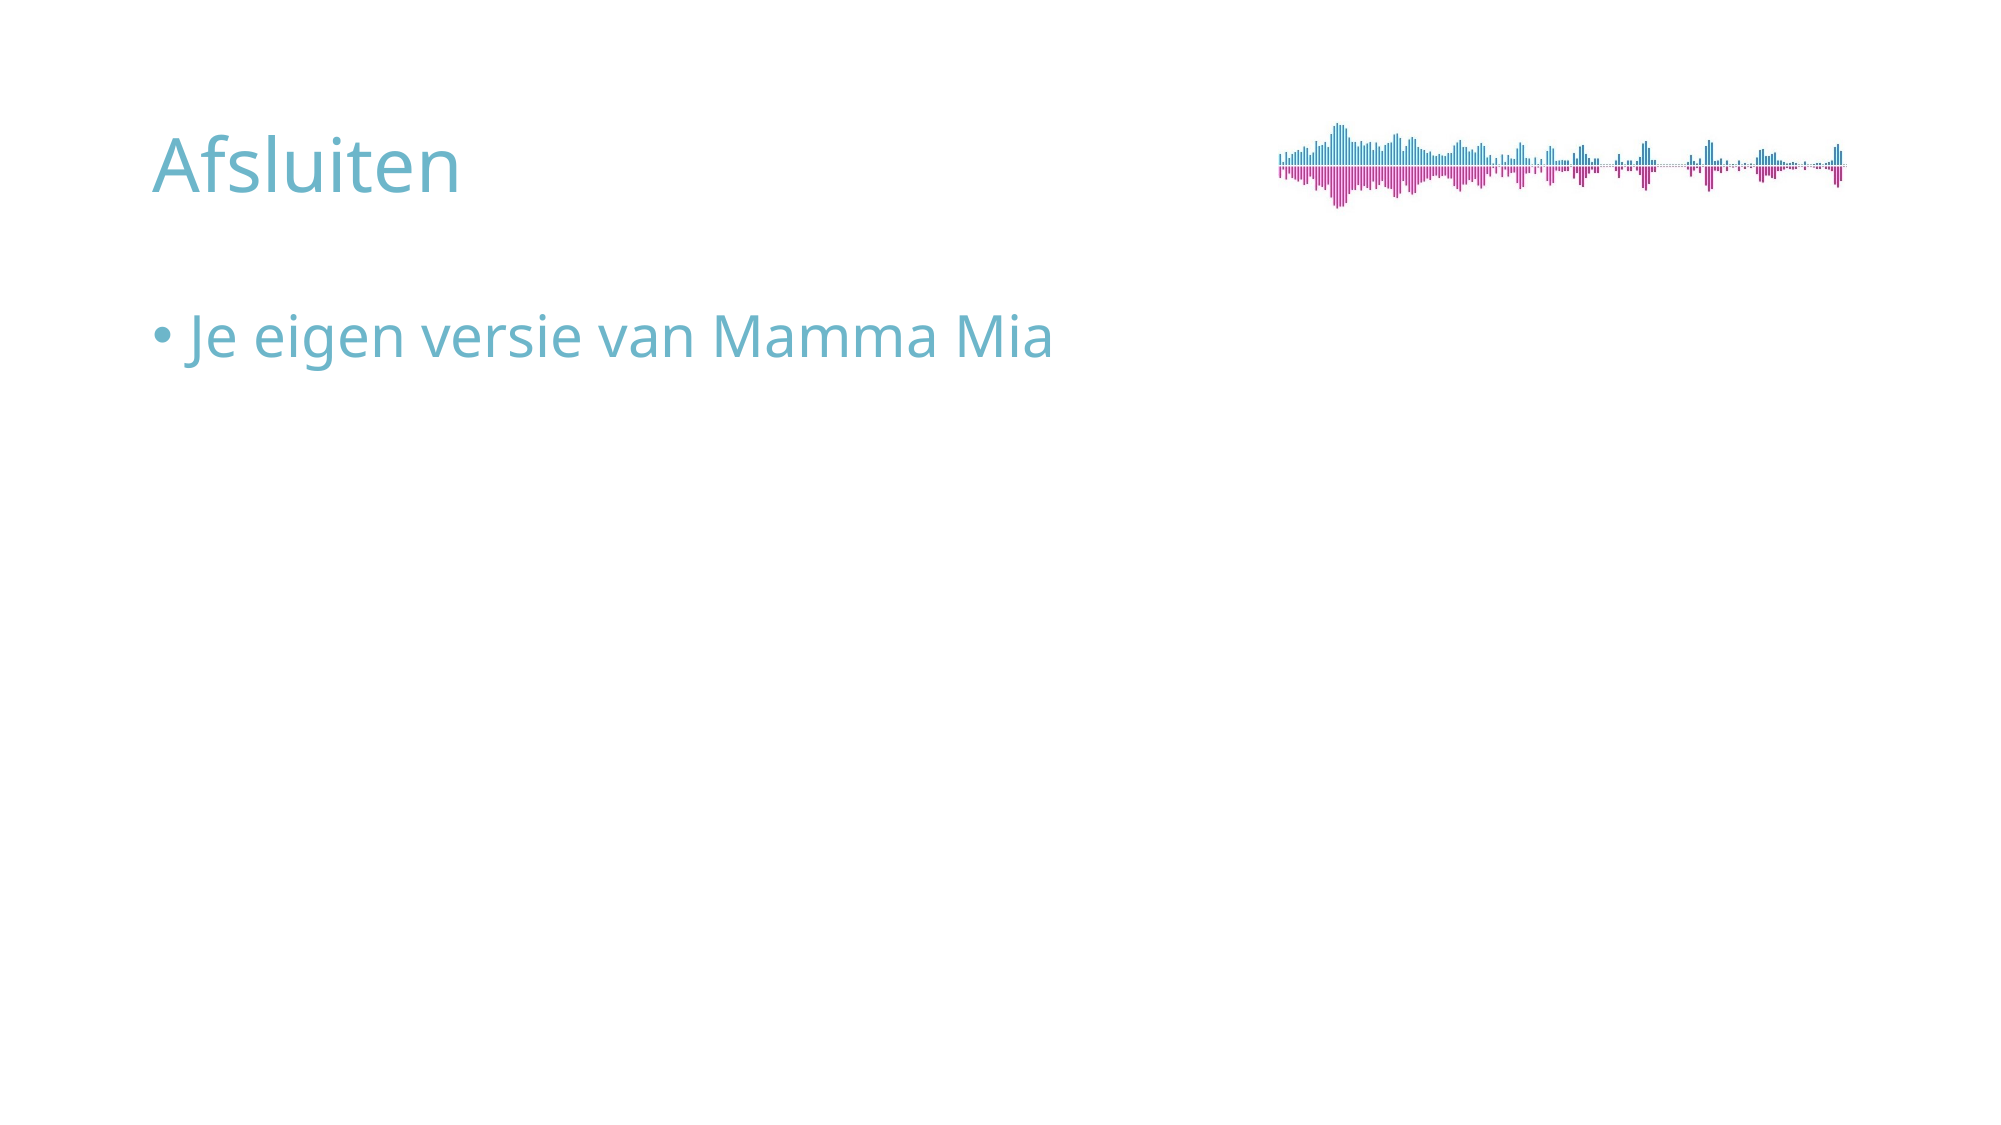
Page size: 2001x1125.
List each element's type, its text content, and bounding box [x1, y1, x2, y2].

title Afsluiten [137, 59, 1863, 278]
list Je eigen versie van Mamma Mia [137, 299, 1863, 1014]
